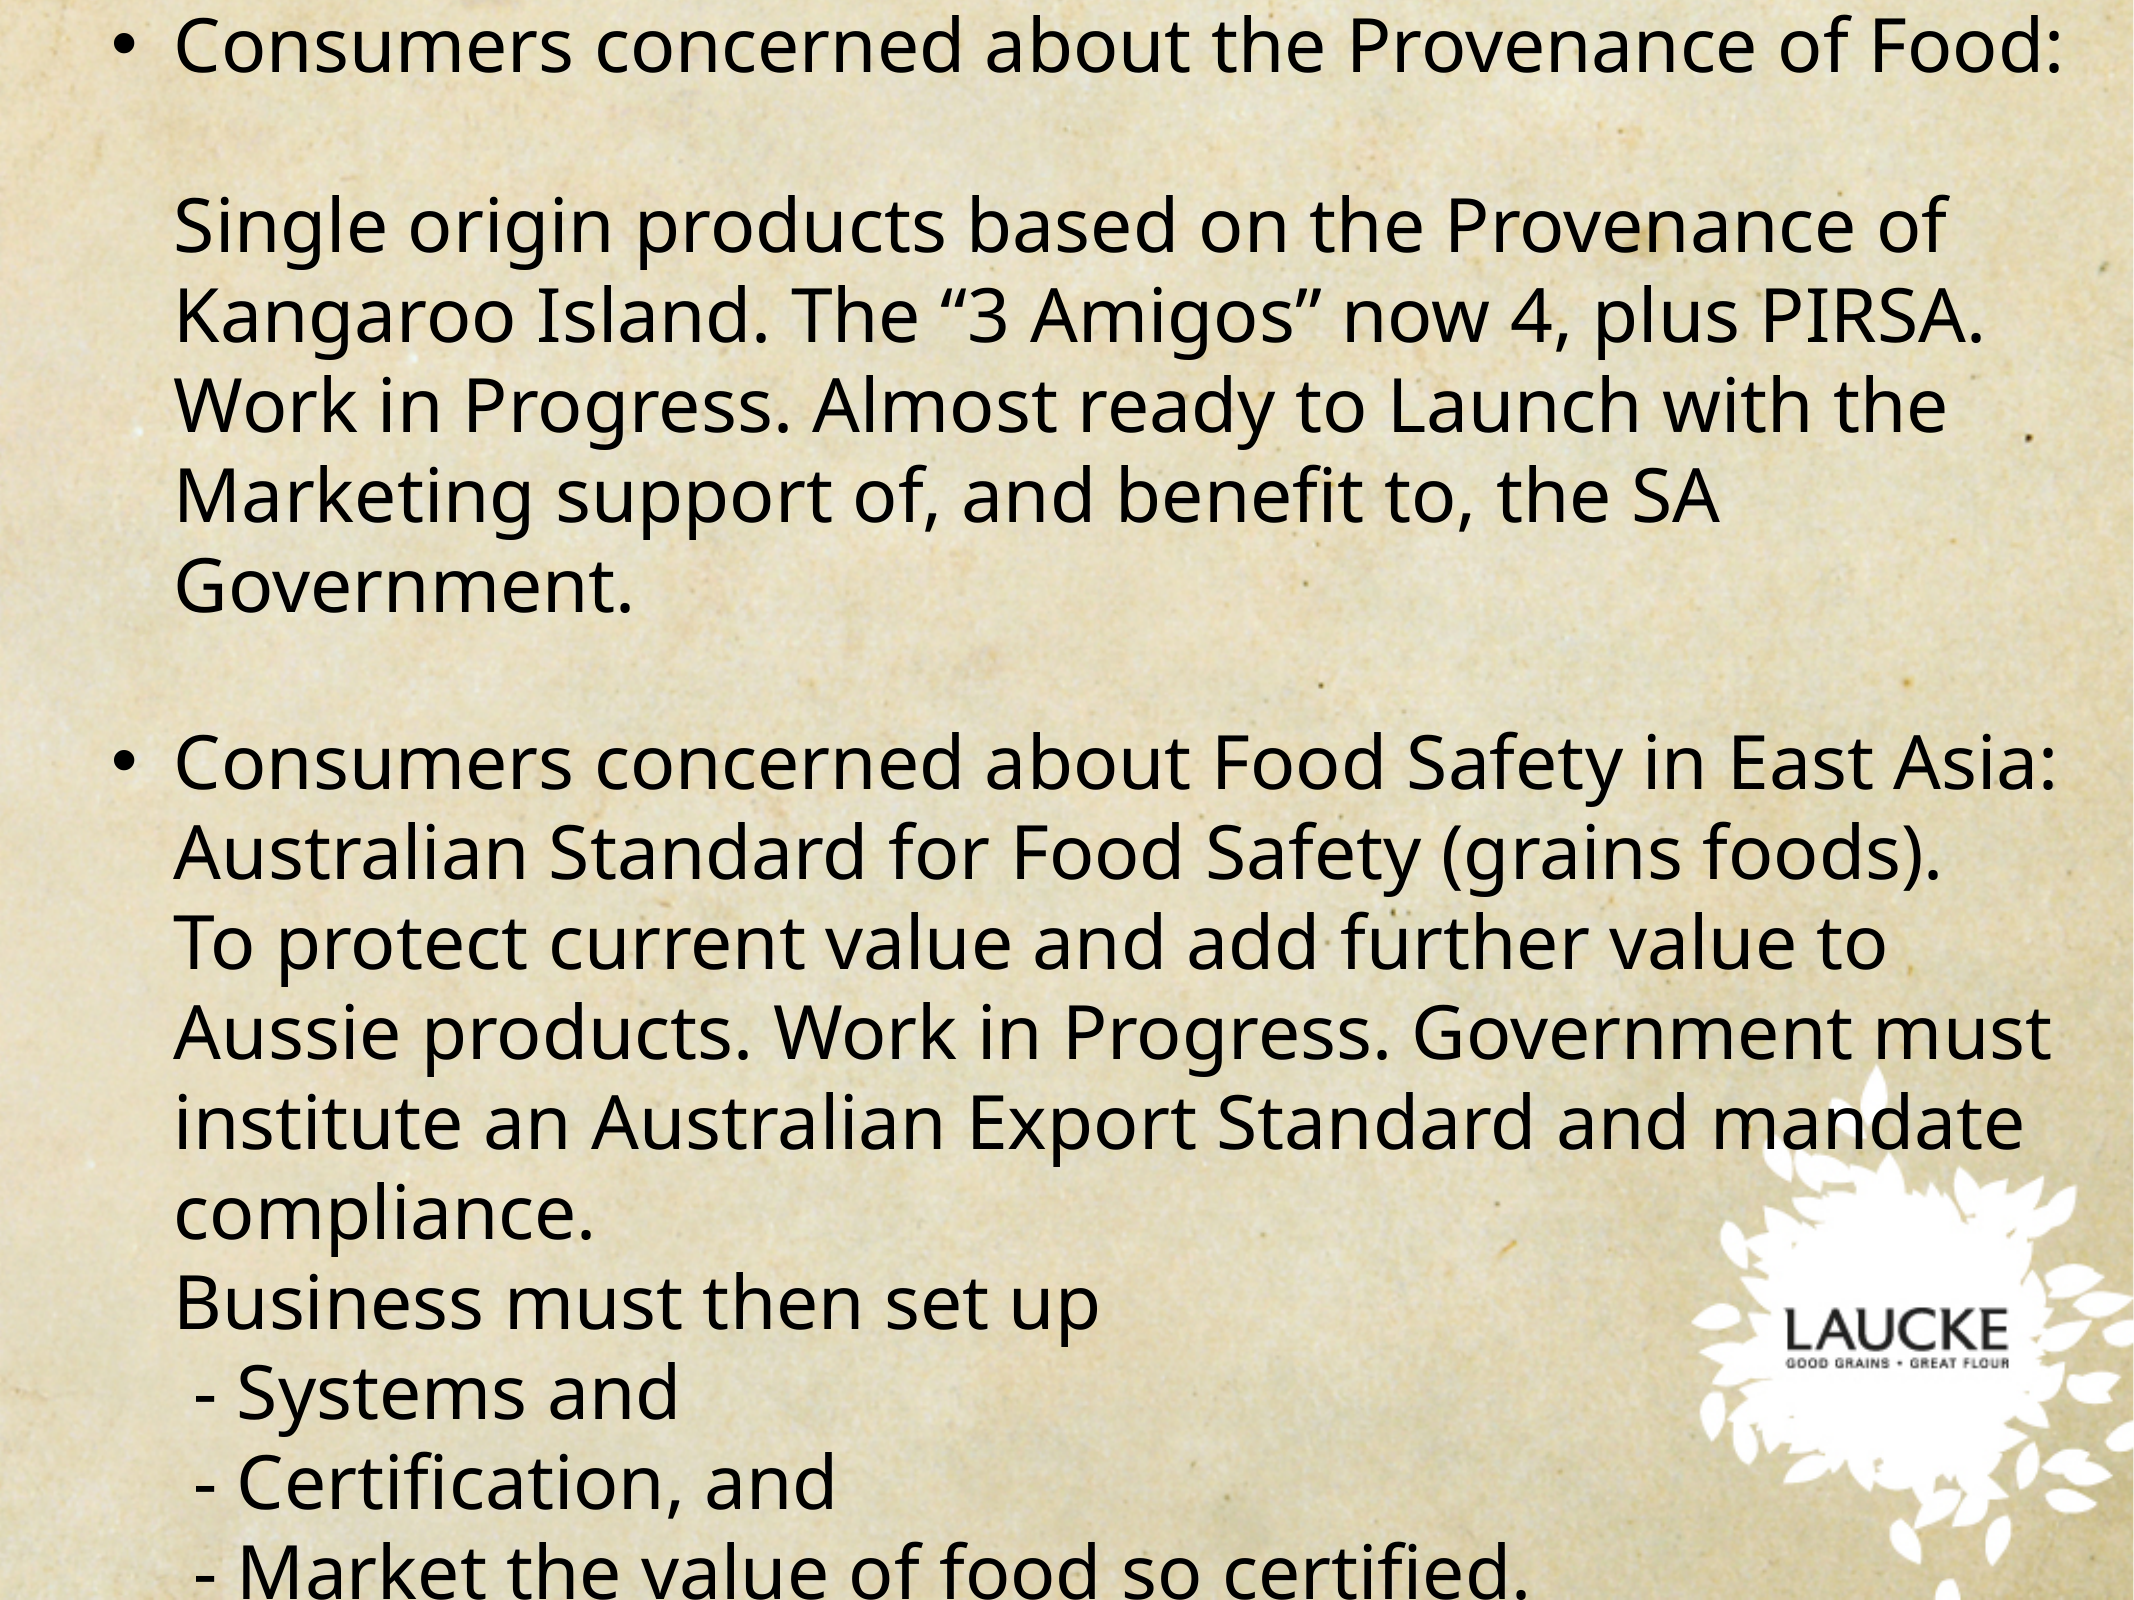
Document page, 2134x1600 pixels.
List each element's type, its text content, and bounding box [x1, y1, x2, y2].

picture [0, 0, 2134, 1600]
text_box [97, 55, 2071, 126]
text_box Consumers concerned about the Provenance of Food: Single origin products based on the Provenance of Kangaroo Island. The “3 Amigos” now 4, plus PIRSA. Work in Progress. Almost ready to Launch with the Marketing support of, and benefit to, the SA Government. Consumers concerned about Food Safety in East Asia: Australian Standard for Food Safety (grains foods). To protect current value and add further value to Aussie products. Work in Progress. Government must institute an Australian Export Standard and mandate compliance. Business must then set up - Systems and - Certification, and - Market the value of food so certified. [103, 126, 2076, 1486]
text_box [86, 91, 2059, 1393]
